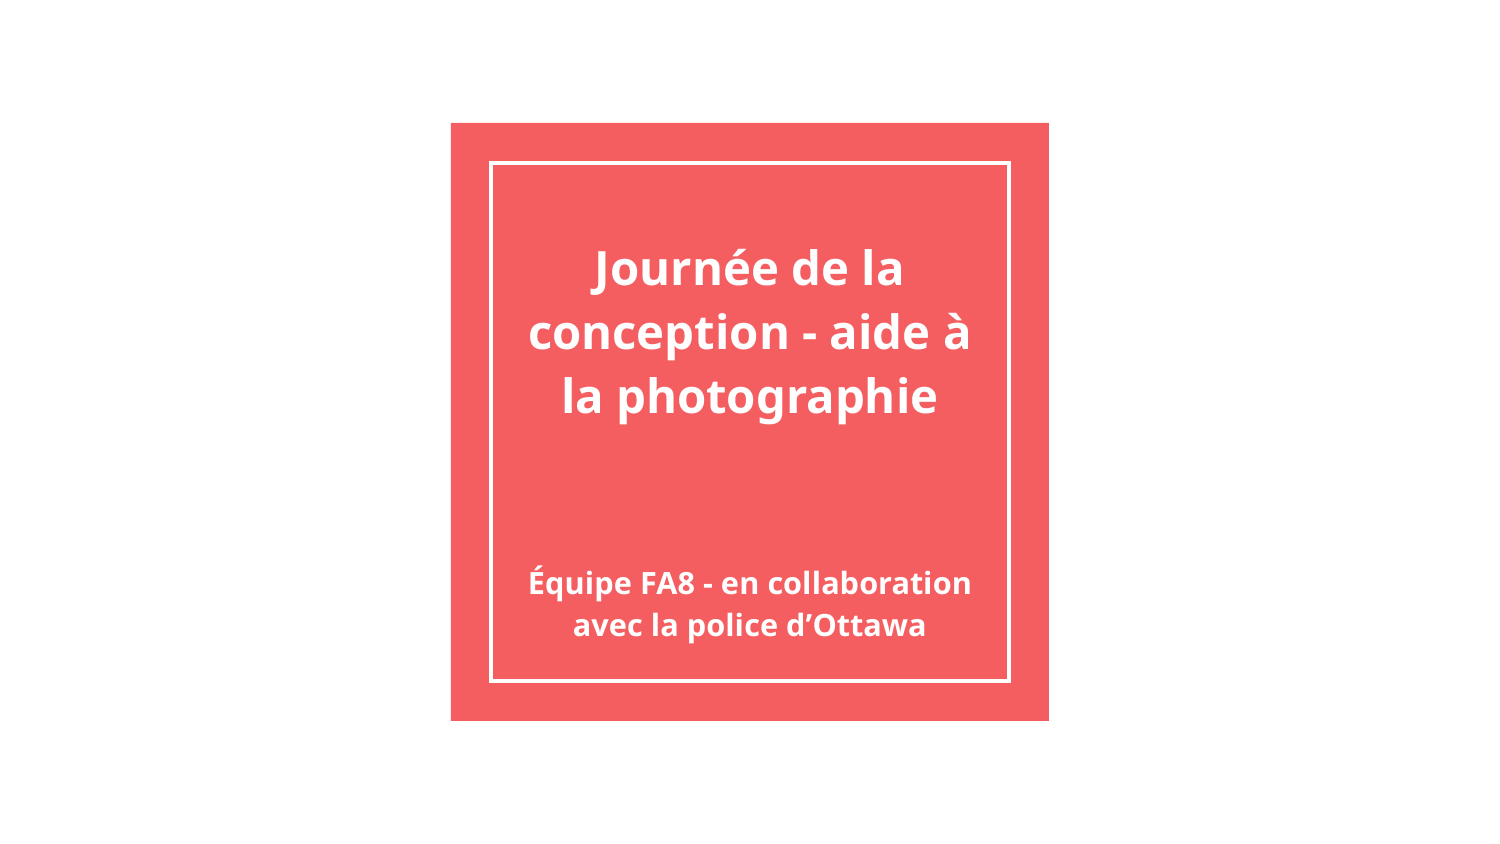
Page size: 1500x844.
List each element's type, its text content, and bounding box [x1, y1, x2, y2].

title Journée de la conception - aide à la photographie [507, 198, 993, 464]
subtitle Équipe FA8 - en collaboration avec la police d’Ottawa [507, 545, 993, 661]
